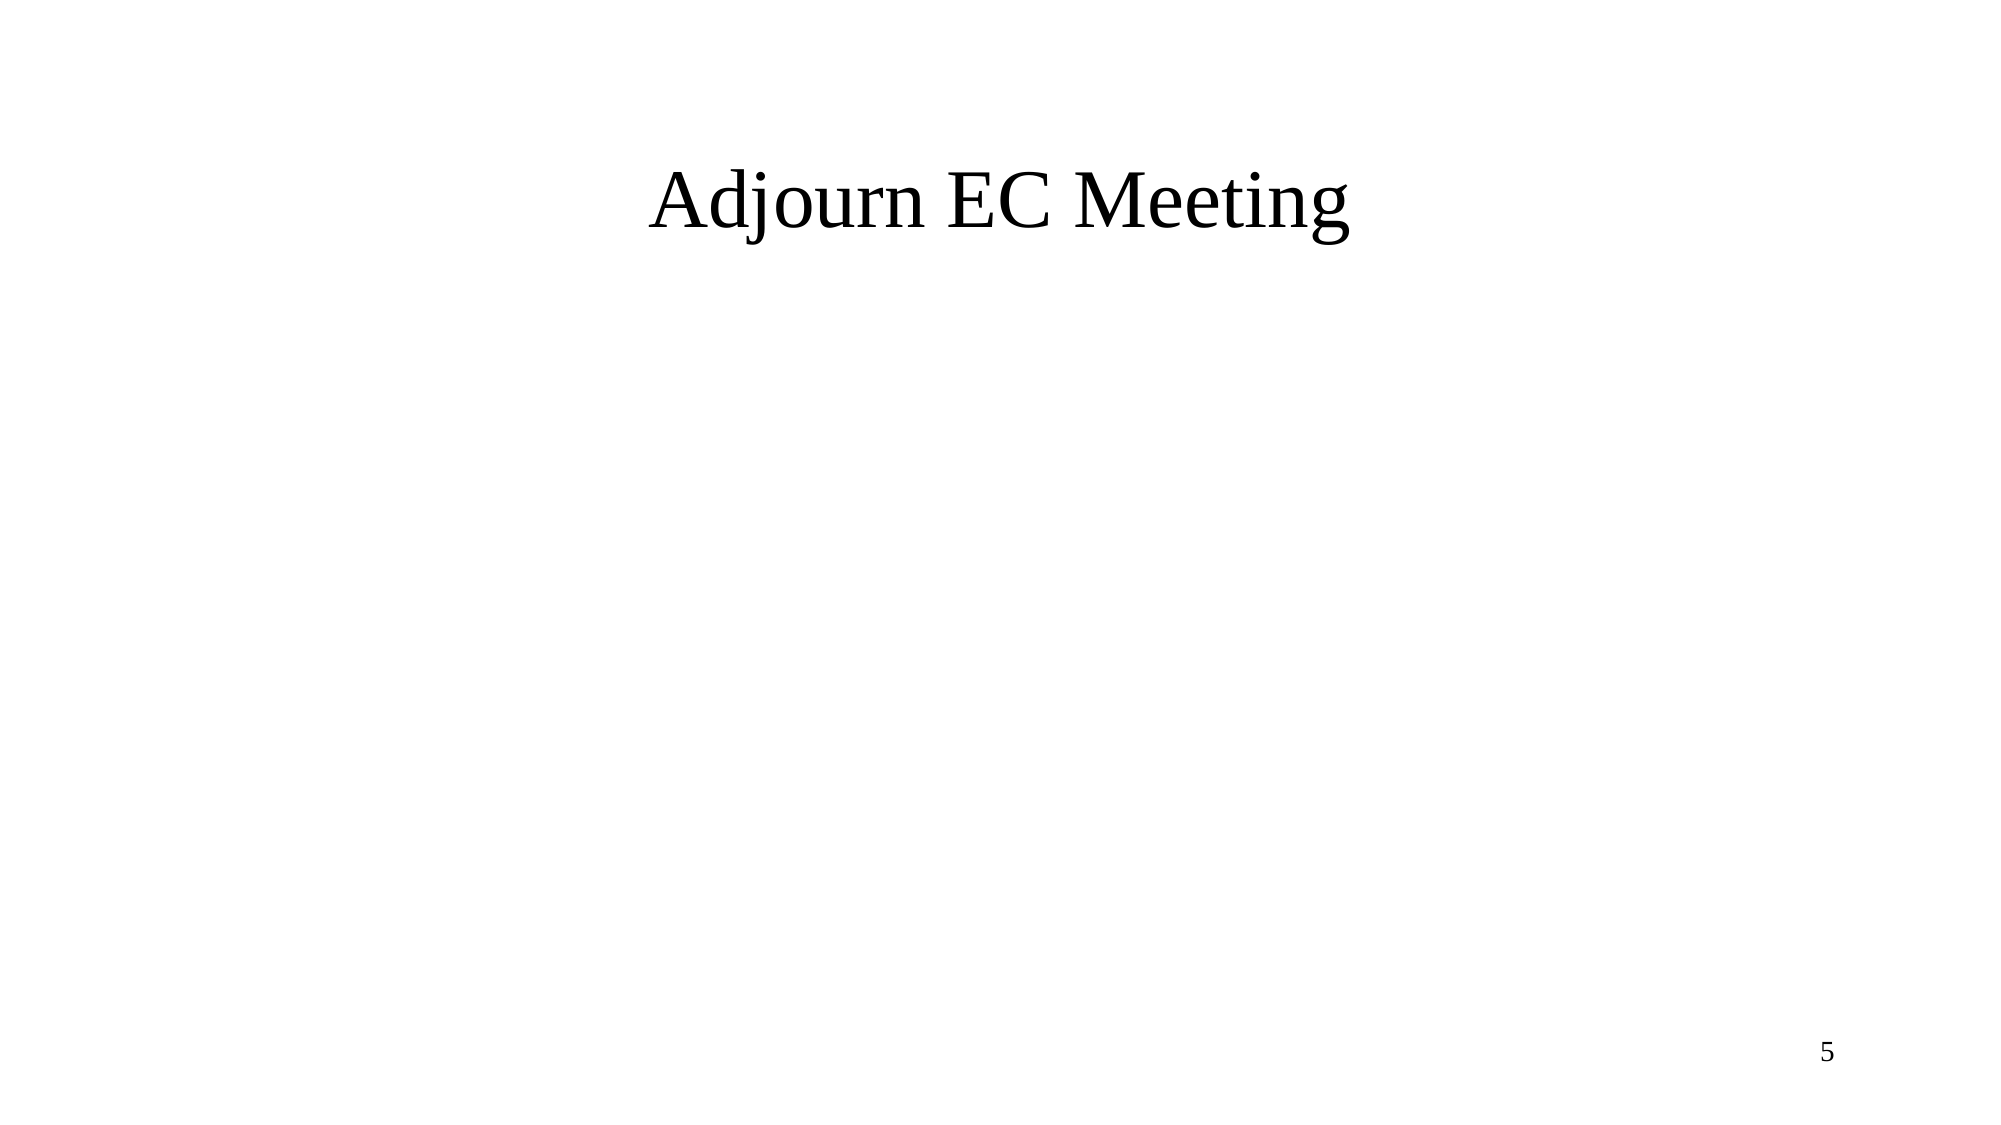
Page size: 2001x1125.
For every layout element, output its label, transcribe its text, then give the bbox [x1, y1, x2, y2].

slide_number 5 [1433, 1024, 1851, 1101]
title Adjourn EC Meeting [149, 99, 1851, 288]
